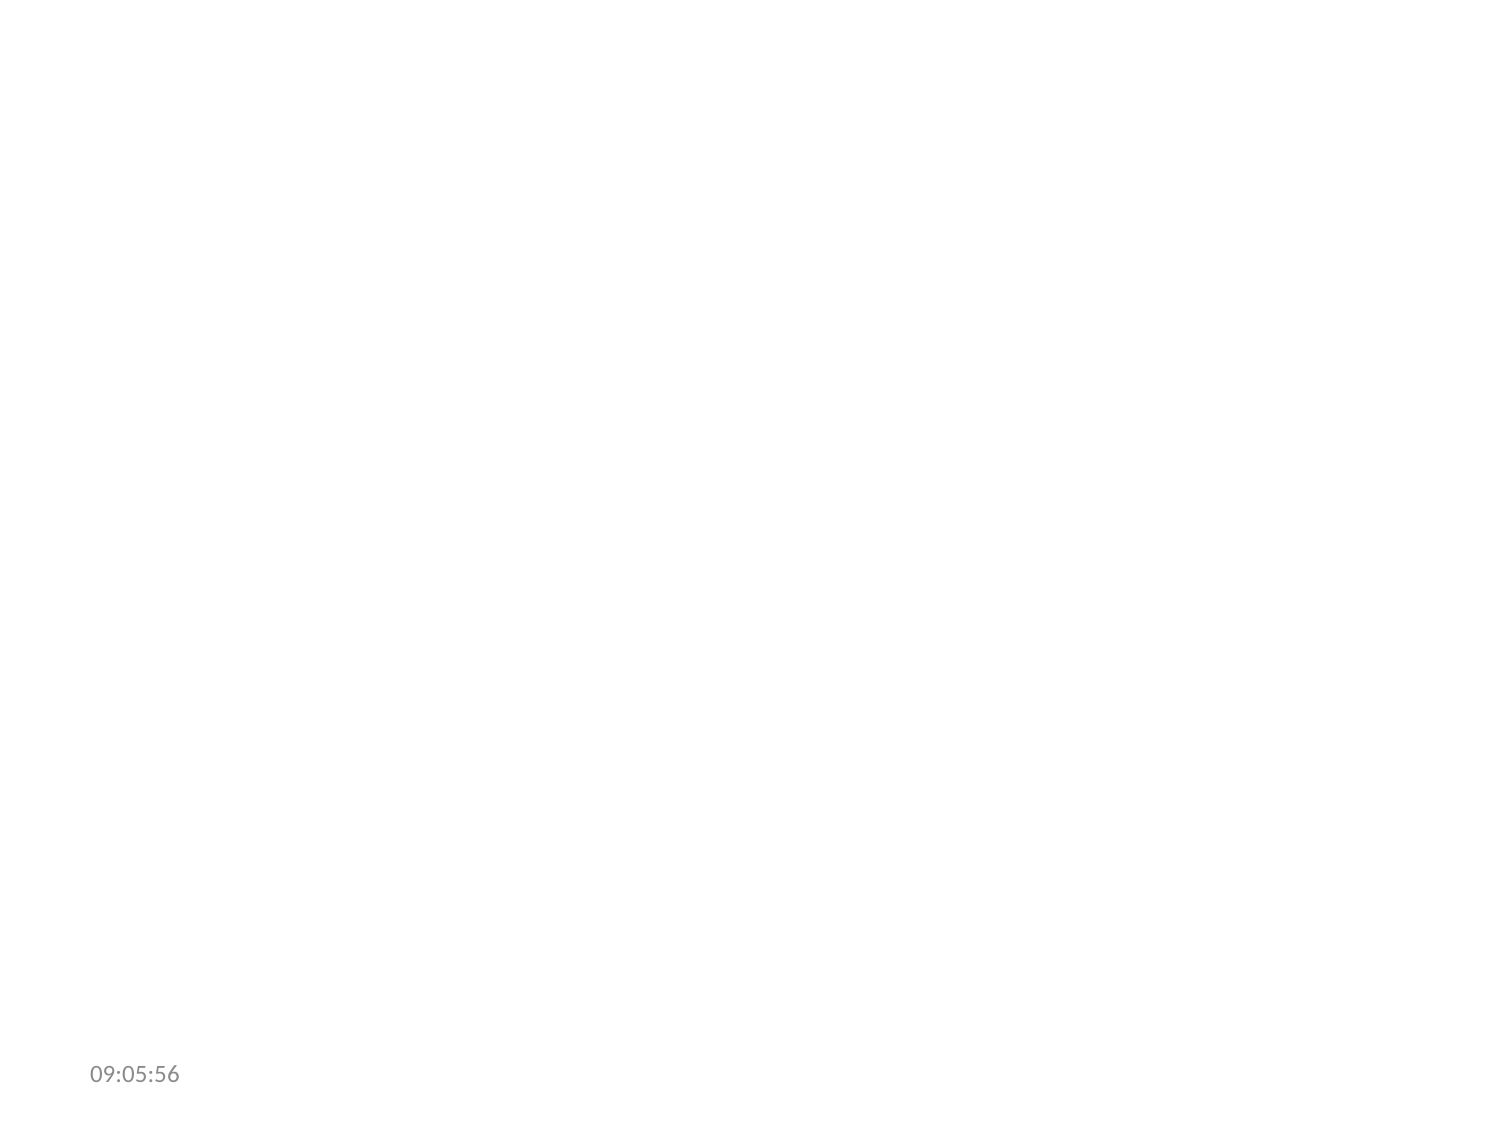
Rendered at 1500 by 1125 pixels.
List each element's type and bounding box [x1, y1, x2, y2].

slide_number [75, 1042, 425, 1103]
